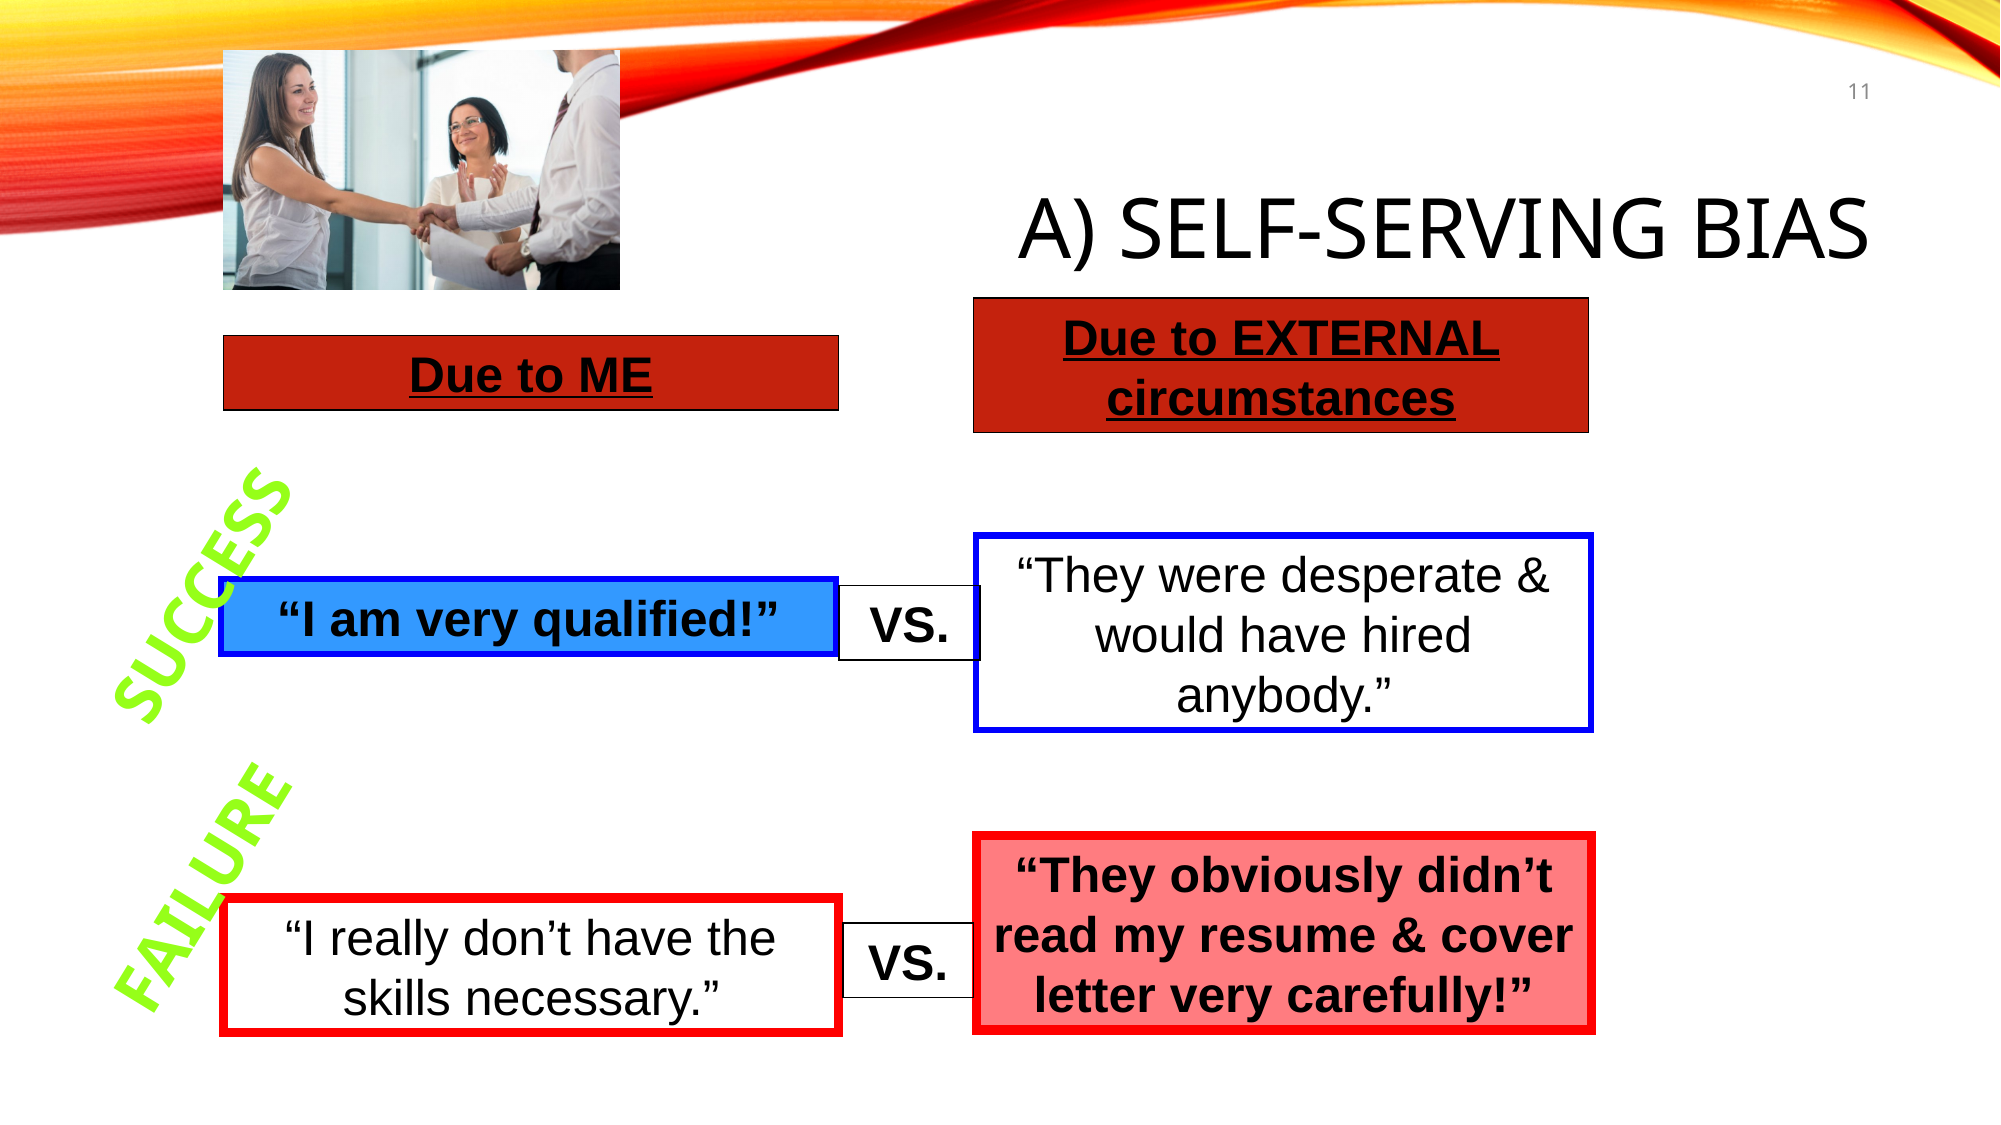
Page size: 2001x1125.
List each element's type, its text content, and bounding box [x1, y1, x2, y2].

text_box “I am very qualified!” [221, 579, 837, 654]
picture [0, 0, 2000, 290]
slide_number 11 [1437, 62, 1888, 123]
text_box “They obviously didn’t read my resume & cover letter very carefully!” [976, 835, 1592, 1031]
title a) self-serving bias [474, 125, 1888, 338]
text_box failure [80, 731, 321, 1043]
text_box “I really don’t have the skills necessary.” [223, 897, 839, 1033]
text_box VS. [838, 585, 981, 661]
text_box success [78, 436, 323, 753]
text_box “They were desperate & would have hired anybody.” [976, 535, 1592, 731]
text_box Due to EXTERNAL circumstances [973, 297, 1589, 433]
text_box Due to ME [223, 335, 839, 411]
text_box VS. [842, 922, 974, 998]
